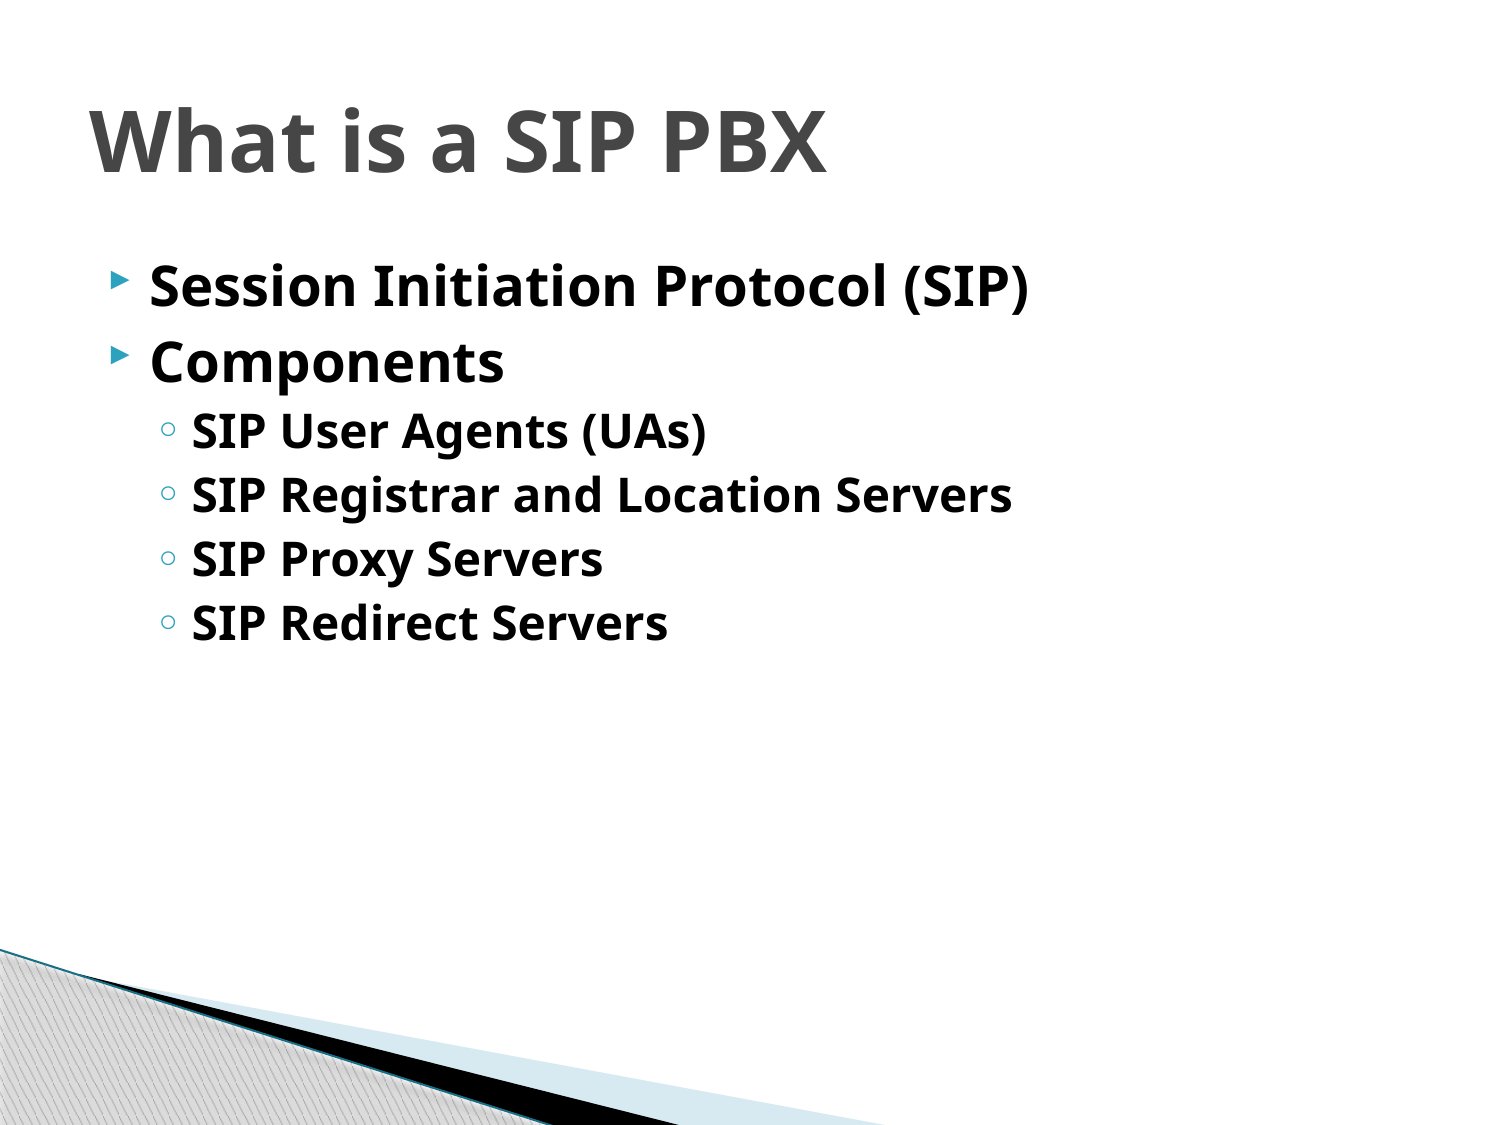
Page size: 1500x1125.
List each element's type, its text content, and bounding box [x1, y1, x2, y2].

title What is a SIP PBX [75, 45, 1425, 233]
list Session Initiation Protocol (SIP) Components SIP User Agents (UAs) SIP Registrar and Location Servers SIP Proxy Servers SIP Redirect Servers [75, 243, 1425, 986]
